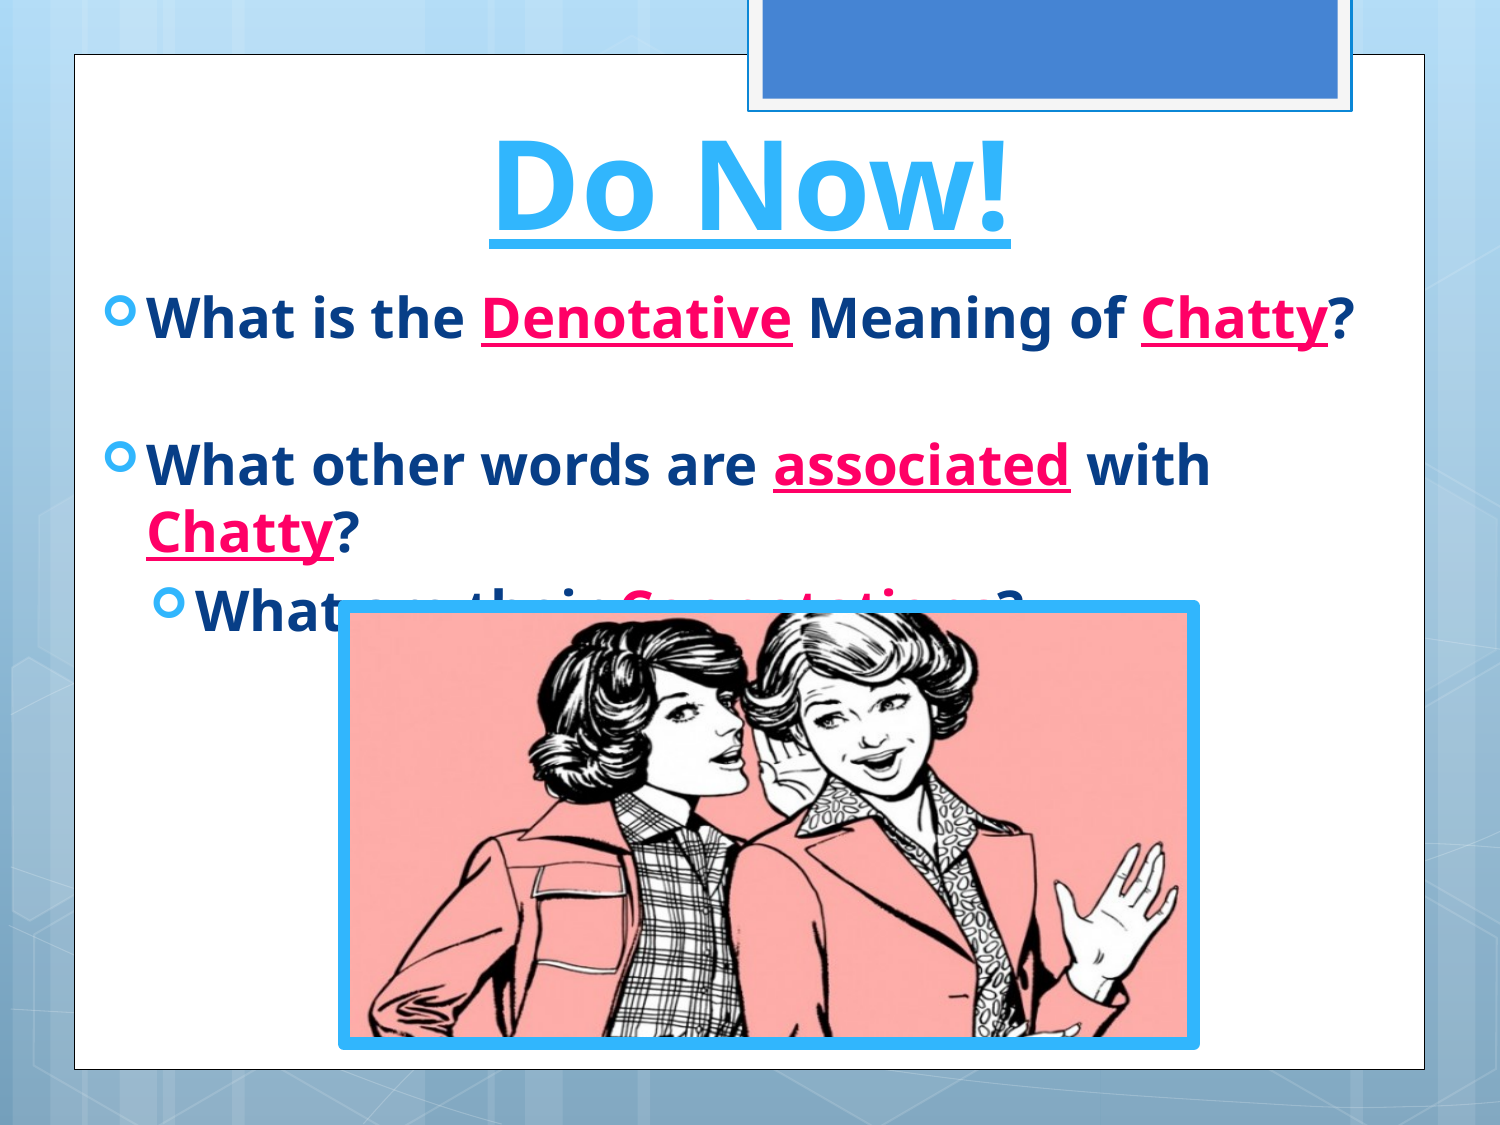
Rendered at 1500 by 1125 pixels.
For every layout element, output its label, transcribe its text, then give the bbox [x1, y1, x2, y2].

list What is the Denotative Meaning of Chatty? What other words are associated with Chatty? What are their Connotations? [75, 275, 1425, 851]
title Do Now! [75, 75, 1425, 263]
picture [349, 612, 1188, 1038]
